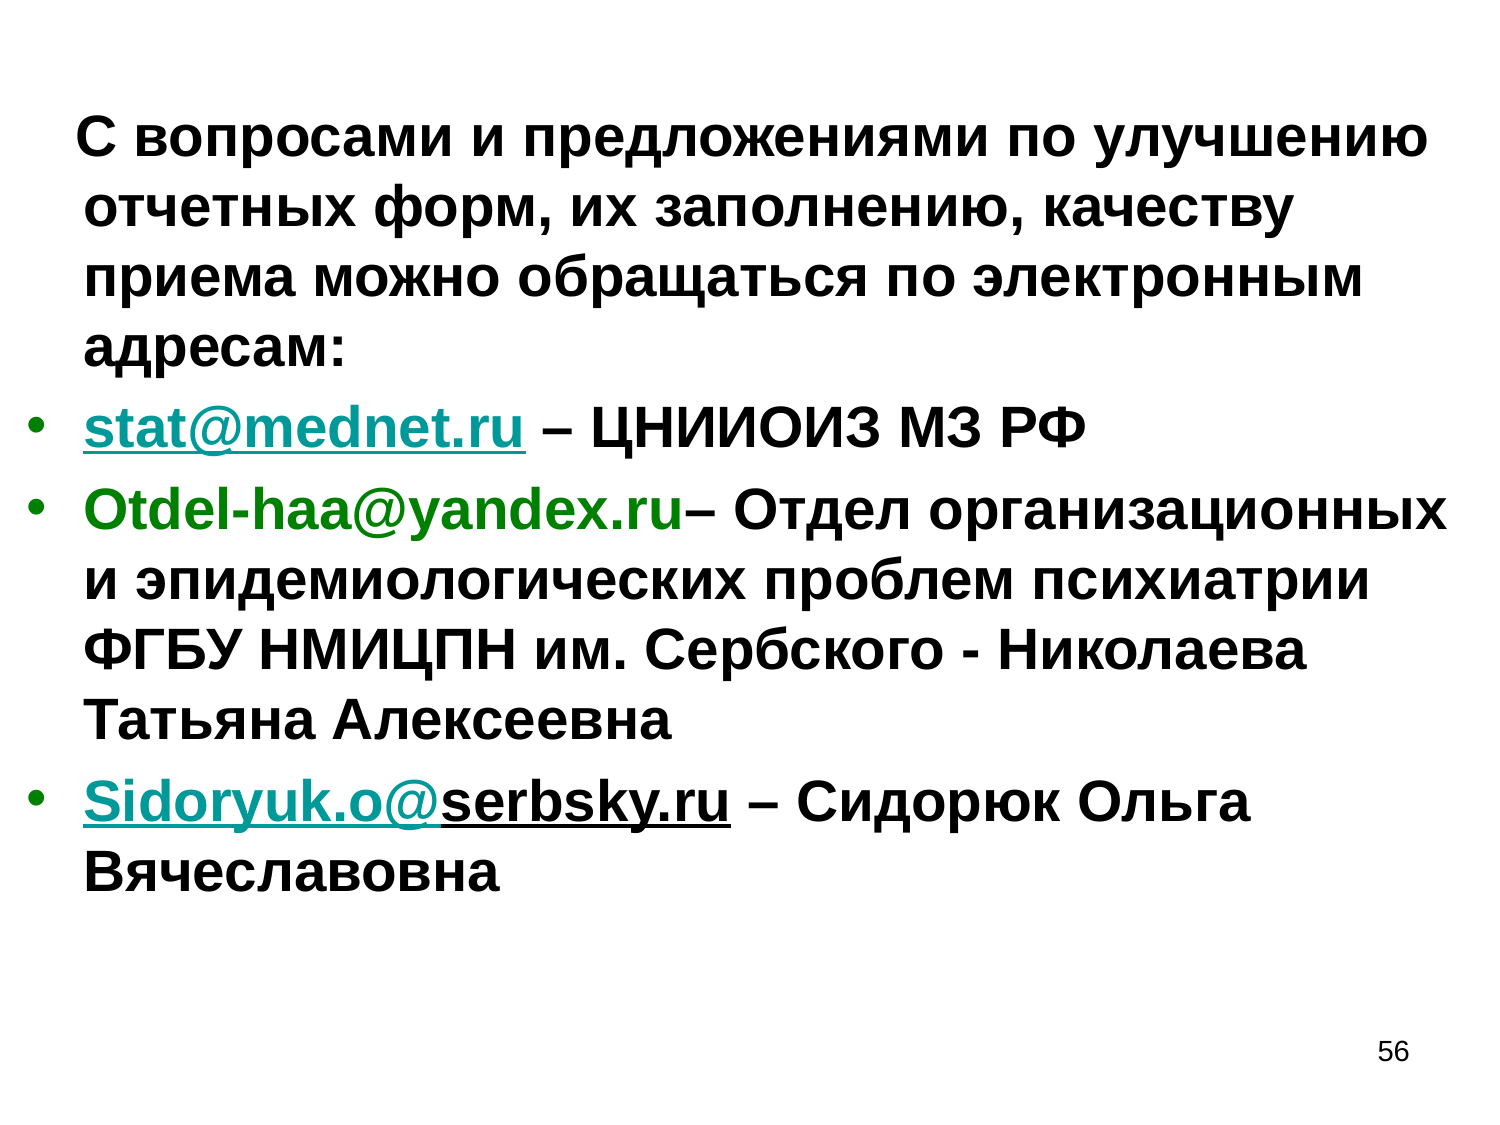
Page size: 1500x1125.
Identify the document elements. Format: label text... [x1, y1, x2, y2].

slide_number 56 [1074, 1024, 1425, 1103]
list С вопросами и предложениями по улучшению отчетных форм, их заполнению, качеству приема можно обращаться по электронным адресам: stat@mednet.ru – ЦНИИОИЗ МЗ РФ Otdel-haa@yandex.ru– Отдел организационных и эпидемиологических проблем психиатрии ФГБУ НМИЦПН им. Сербского - Николаева Татьяна Алексеевна Sidoryuk.o@serbsky.ru – Сидорюк Ольга Вячеславовна [11, 8, 1474, 998]
